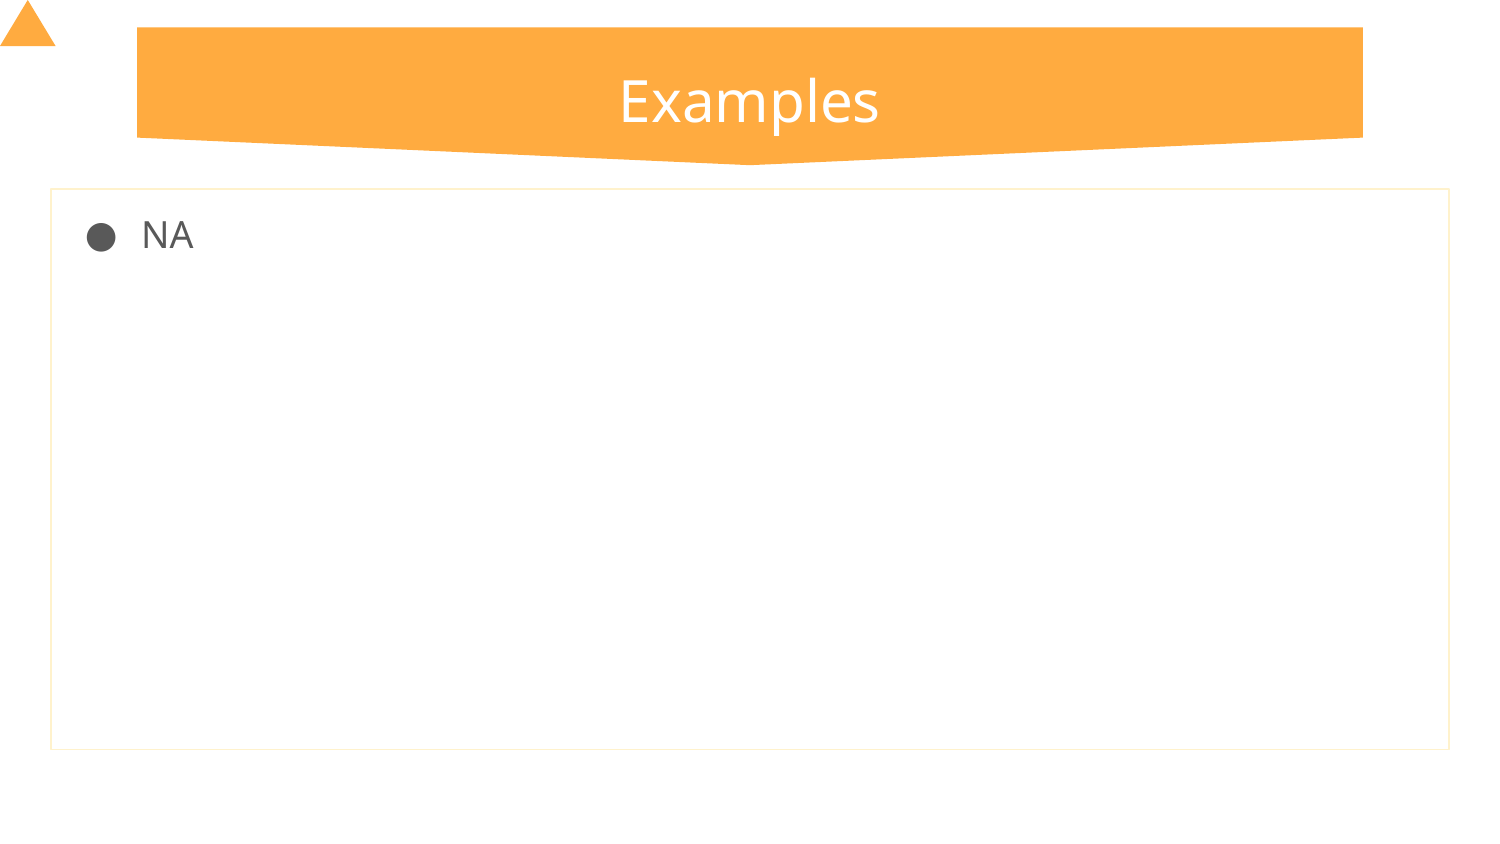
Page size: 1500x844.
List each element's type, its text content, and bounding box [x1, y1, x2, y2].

title Examples [51, 49, 1449, 144]
text_box [0, 0, 56, 47]
list NA [51, 189, 1449, 750]
text_box [137, 27, 1363, 49]
text_box [279, 144, 1221, 166]
